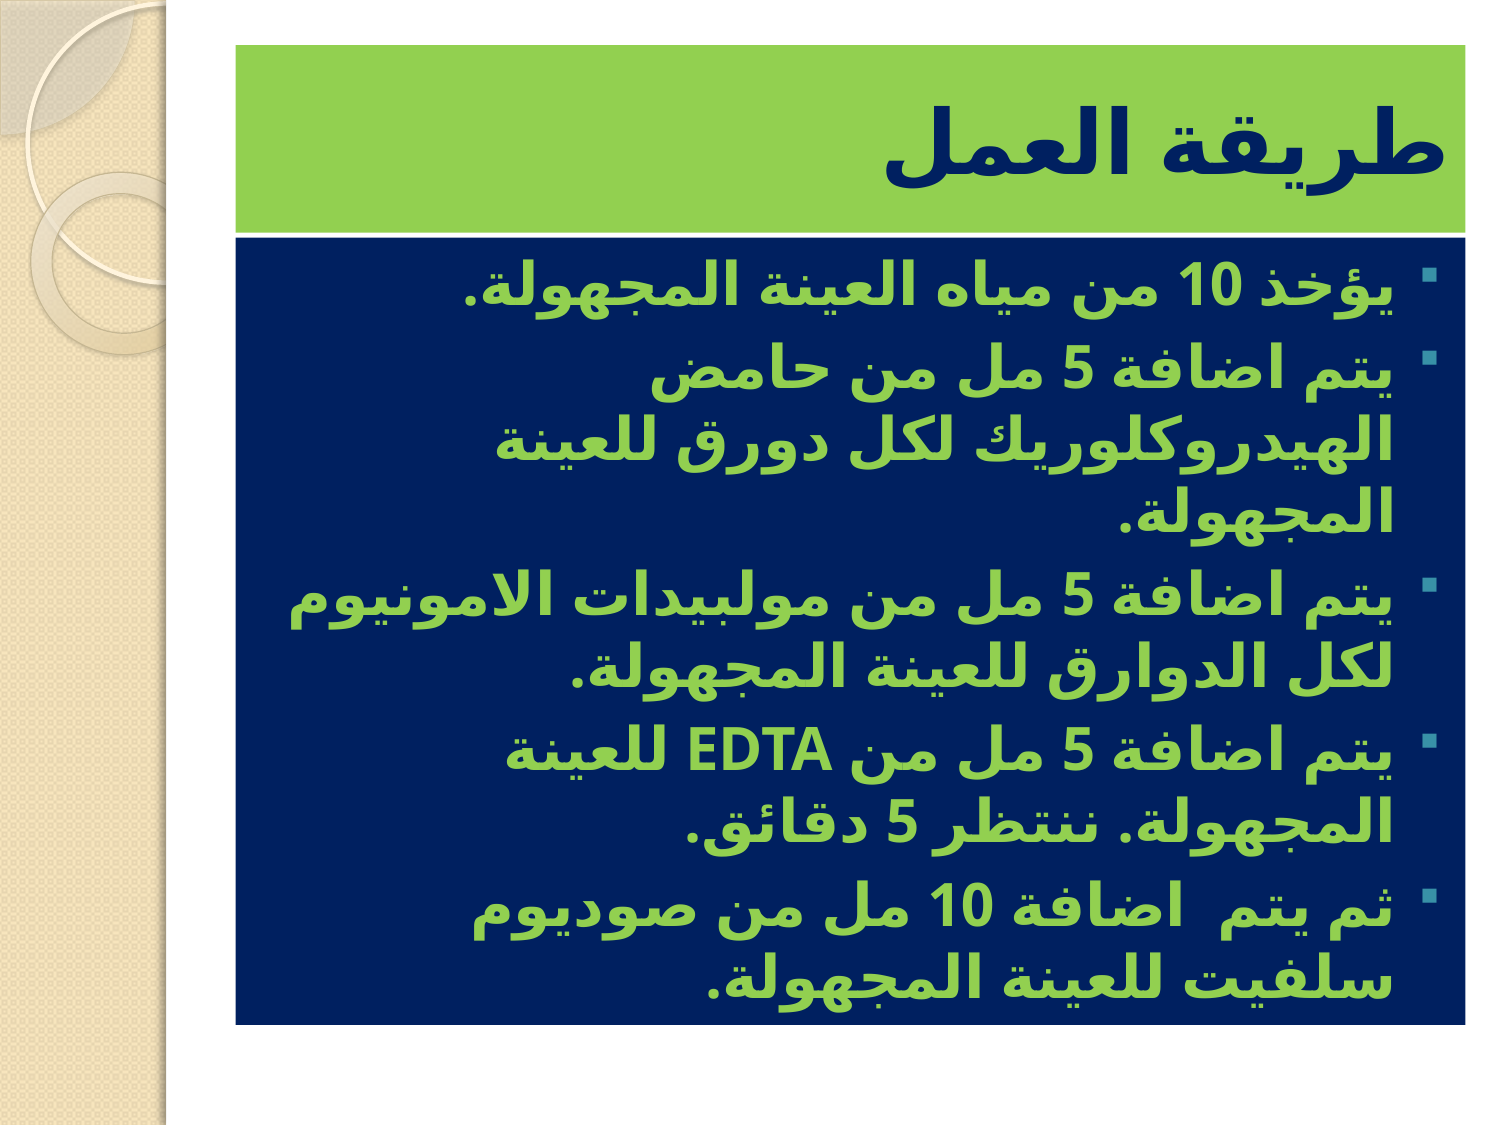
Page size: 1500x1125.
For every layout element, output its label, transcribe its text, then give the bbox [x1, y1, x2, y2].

list يؤخذ 10 من مياه العينة المجهولة. يتم اضافة 5 مل من حامض الهيدروكلوريك لكل دورق للعينة المجهولة. يتم اضافة 5 مل من مولبيدات الامونيوم لكل الدوارق للعينة المجهولة. يتم اضافة 5 مل من EDTA للعينة المجهولة. ننتظر 5 دقائق. ثم يتم اضافة 10 مل من صوديوم سلفيت للعينة المجهولة. [235, 237, 1466, 1025]
title طريقة العمل [235, 45, 1466, 233]
